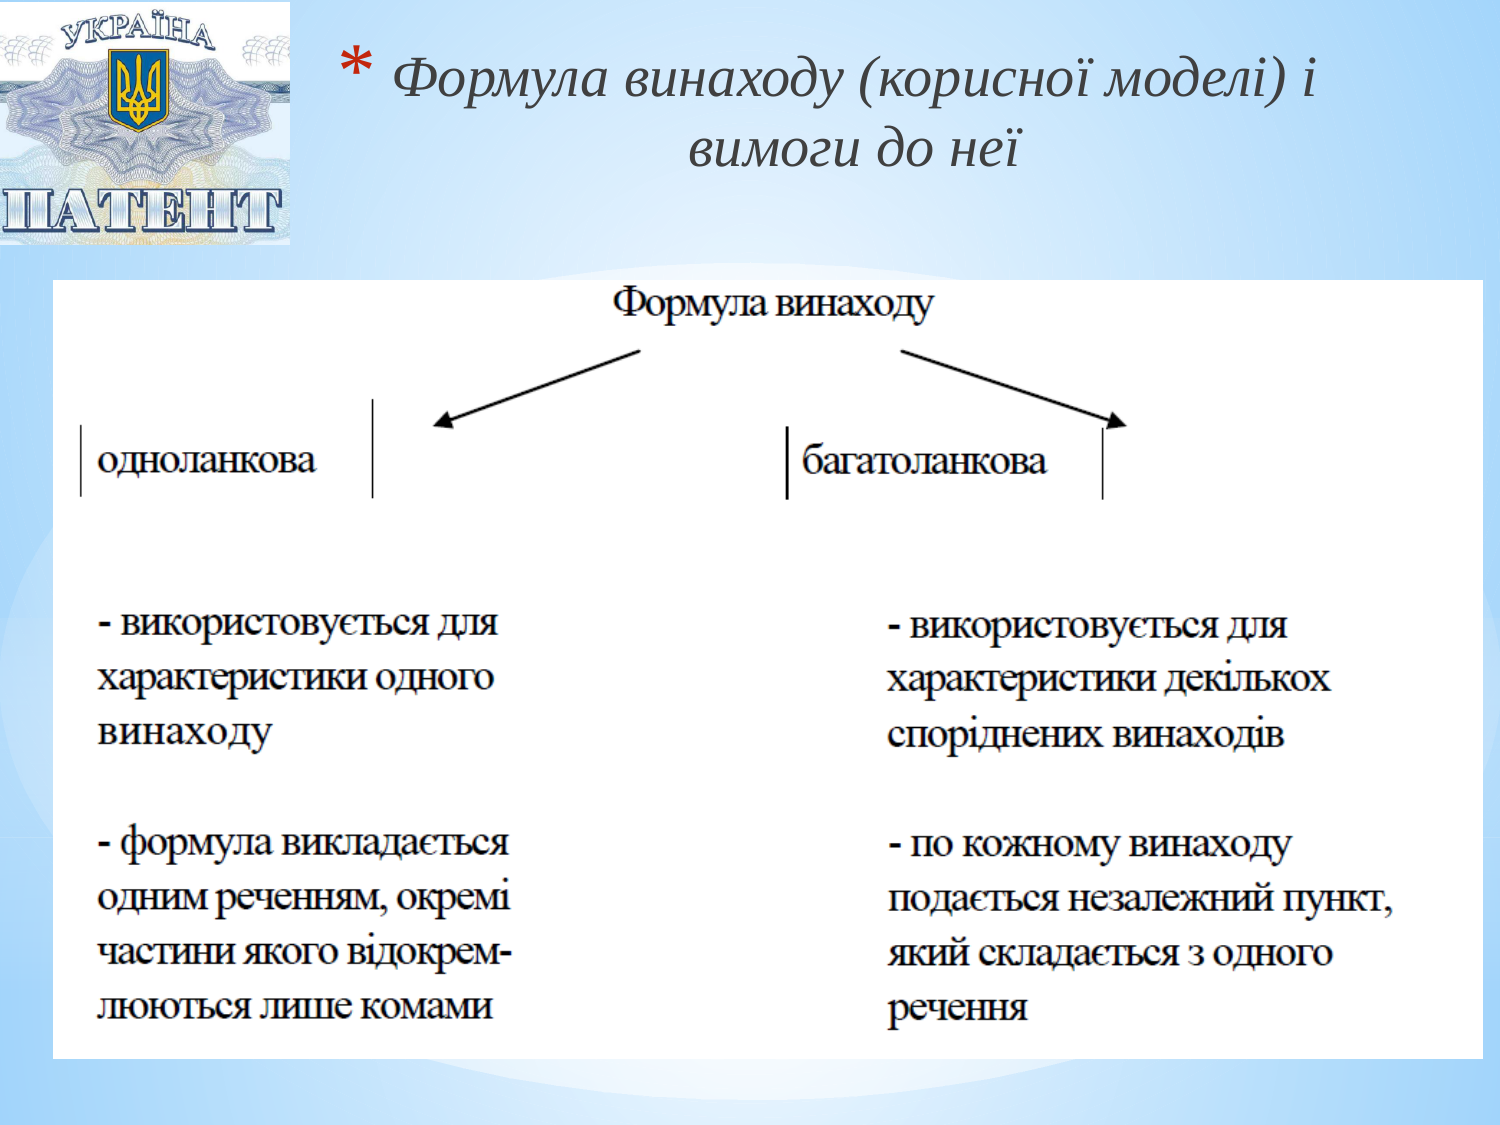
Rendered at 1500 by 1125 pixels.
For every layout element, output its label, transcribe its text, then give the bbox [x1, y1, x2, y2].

text_box Формула винаходу (корисної моделі) і вимоги до неї [295, 30, 1427, 171]
picture [52, 279, 1483, 1059]
picture [0, 2, 290, 245]
